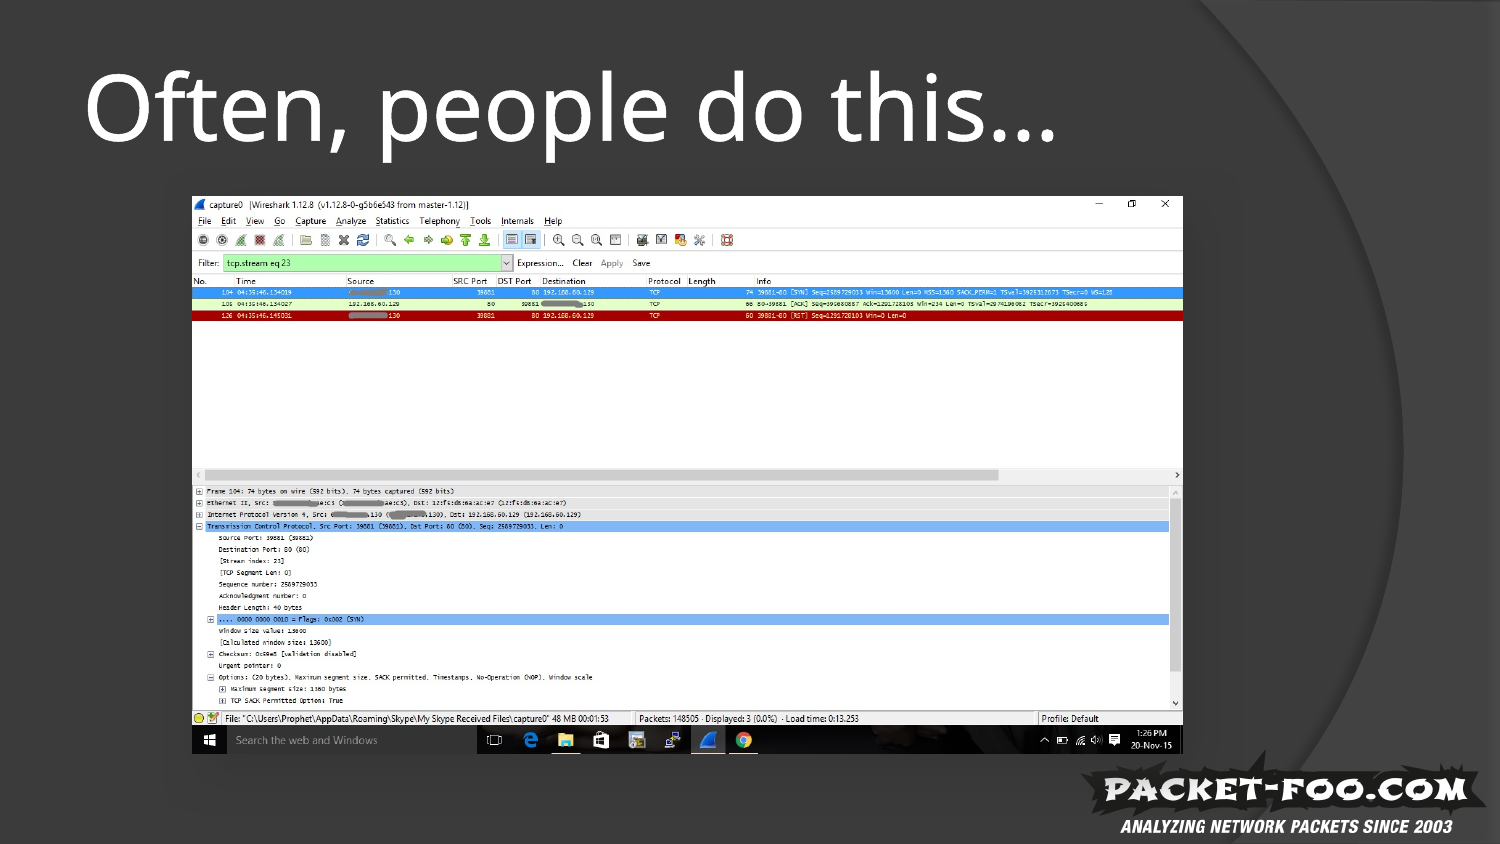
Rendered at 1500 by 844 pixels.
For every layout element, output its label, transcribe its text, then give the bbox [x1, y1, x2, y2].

picture [1080, 736, 1500, 843]
title Often, people do this… [75, 33, 1300, 175]
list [192, 196, 1183, 754]
